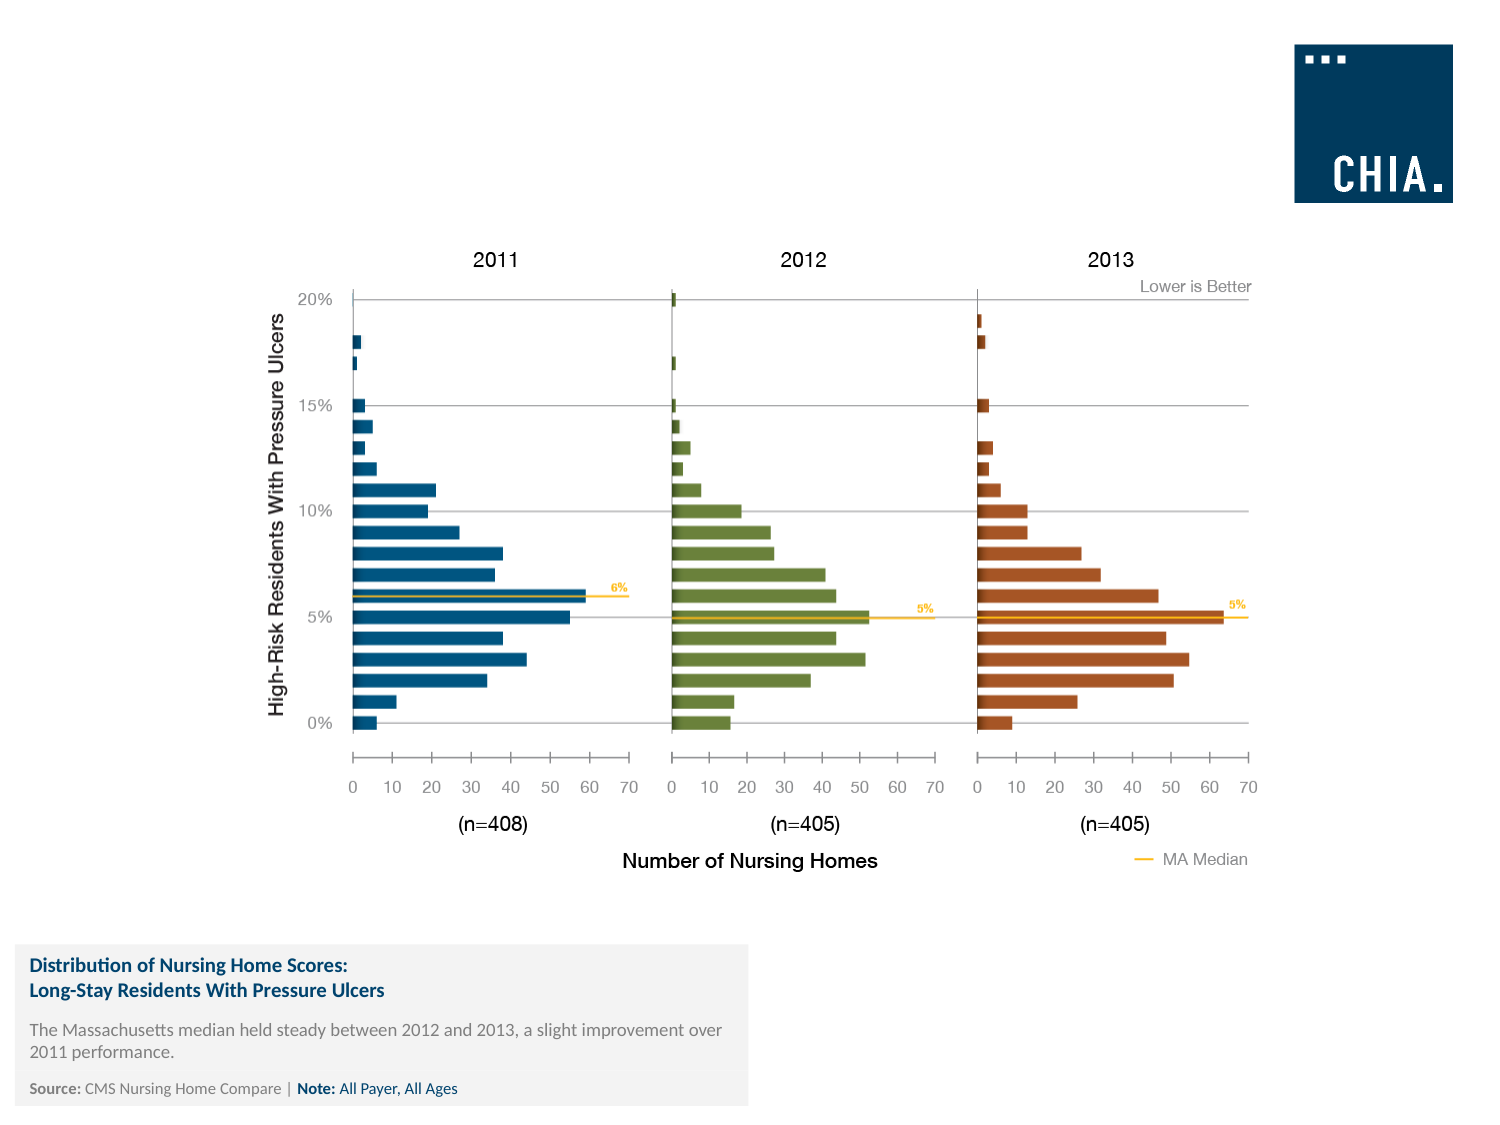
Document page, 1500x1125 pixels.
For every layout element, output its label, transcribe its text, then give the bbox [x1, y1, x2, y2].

list Source: CMS Nursing Home Compare | Note: All Payer, All Ages [14, 1070, 749, 1106]
list The Massachusetts median held steady between 2012 and 2013, a slight improvement over 2011 performance. [14, 1010, 749, 1070]
list Distribution of Nursing Home Scores: Long-Stay Residents With Pressure Ulcers [14, 944, 749, 1010]
picture [224, 245, 1276, 876]
picture [1260, 17, 1486, 243]
